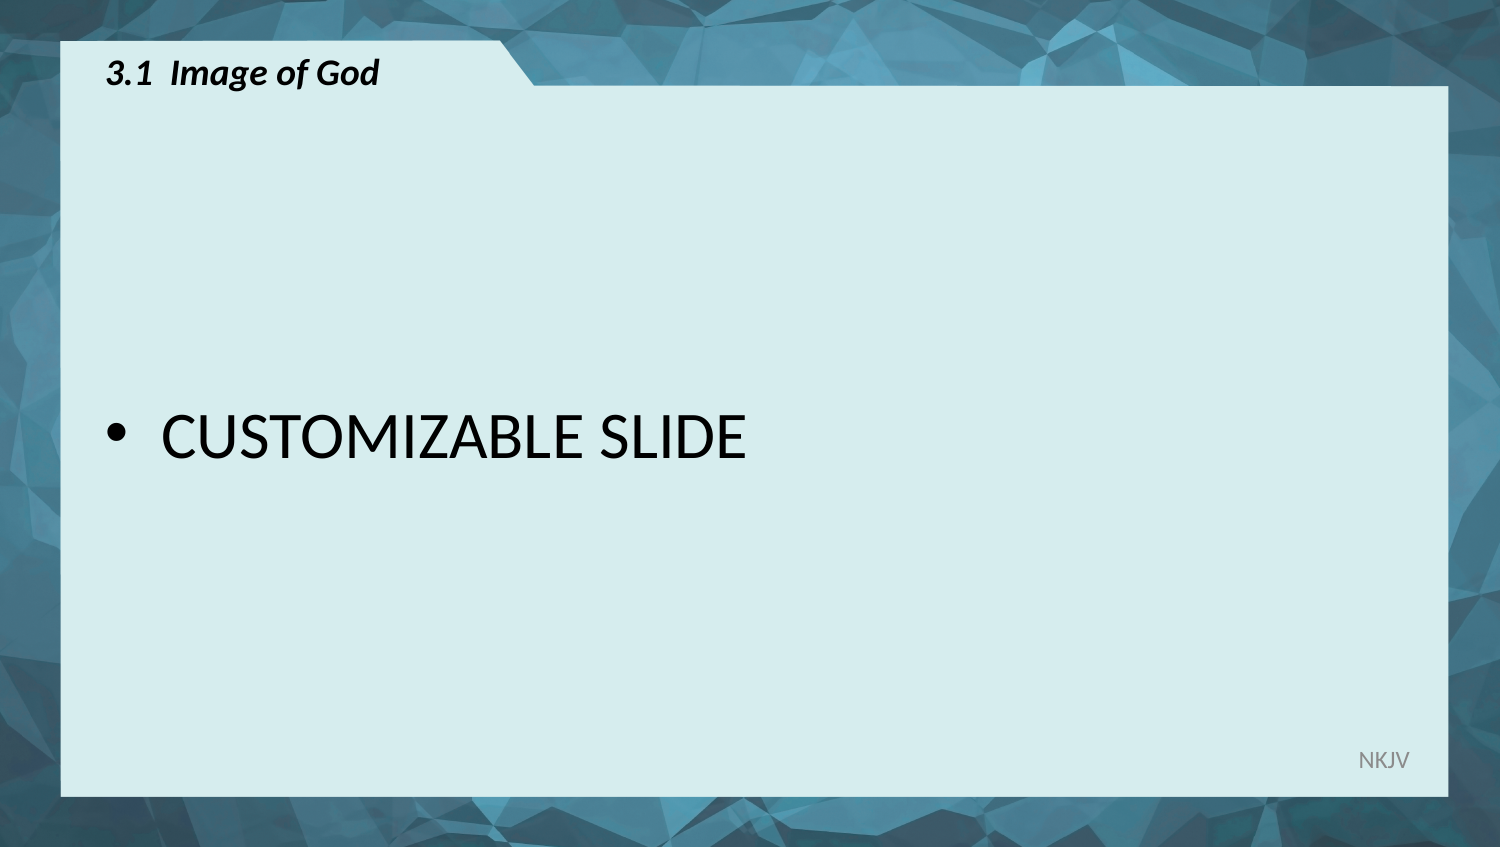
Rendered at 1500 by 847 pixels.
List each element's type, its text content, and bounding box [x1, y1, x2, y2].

footer NKJV [950, 736, 1425, 782]
list CUSTOMIZABLE SLIDE [89, 141, 1403, 722]
title 3.1 Image of God [89, 33, 1420, 108]
picture [0, 0, 1500, 847]
